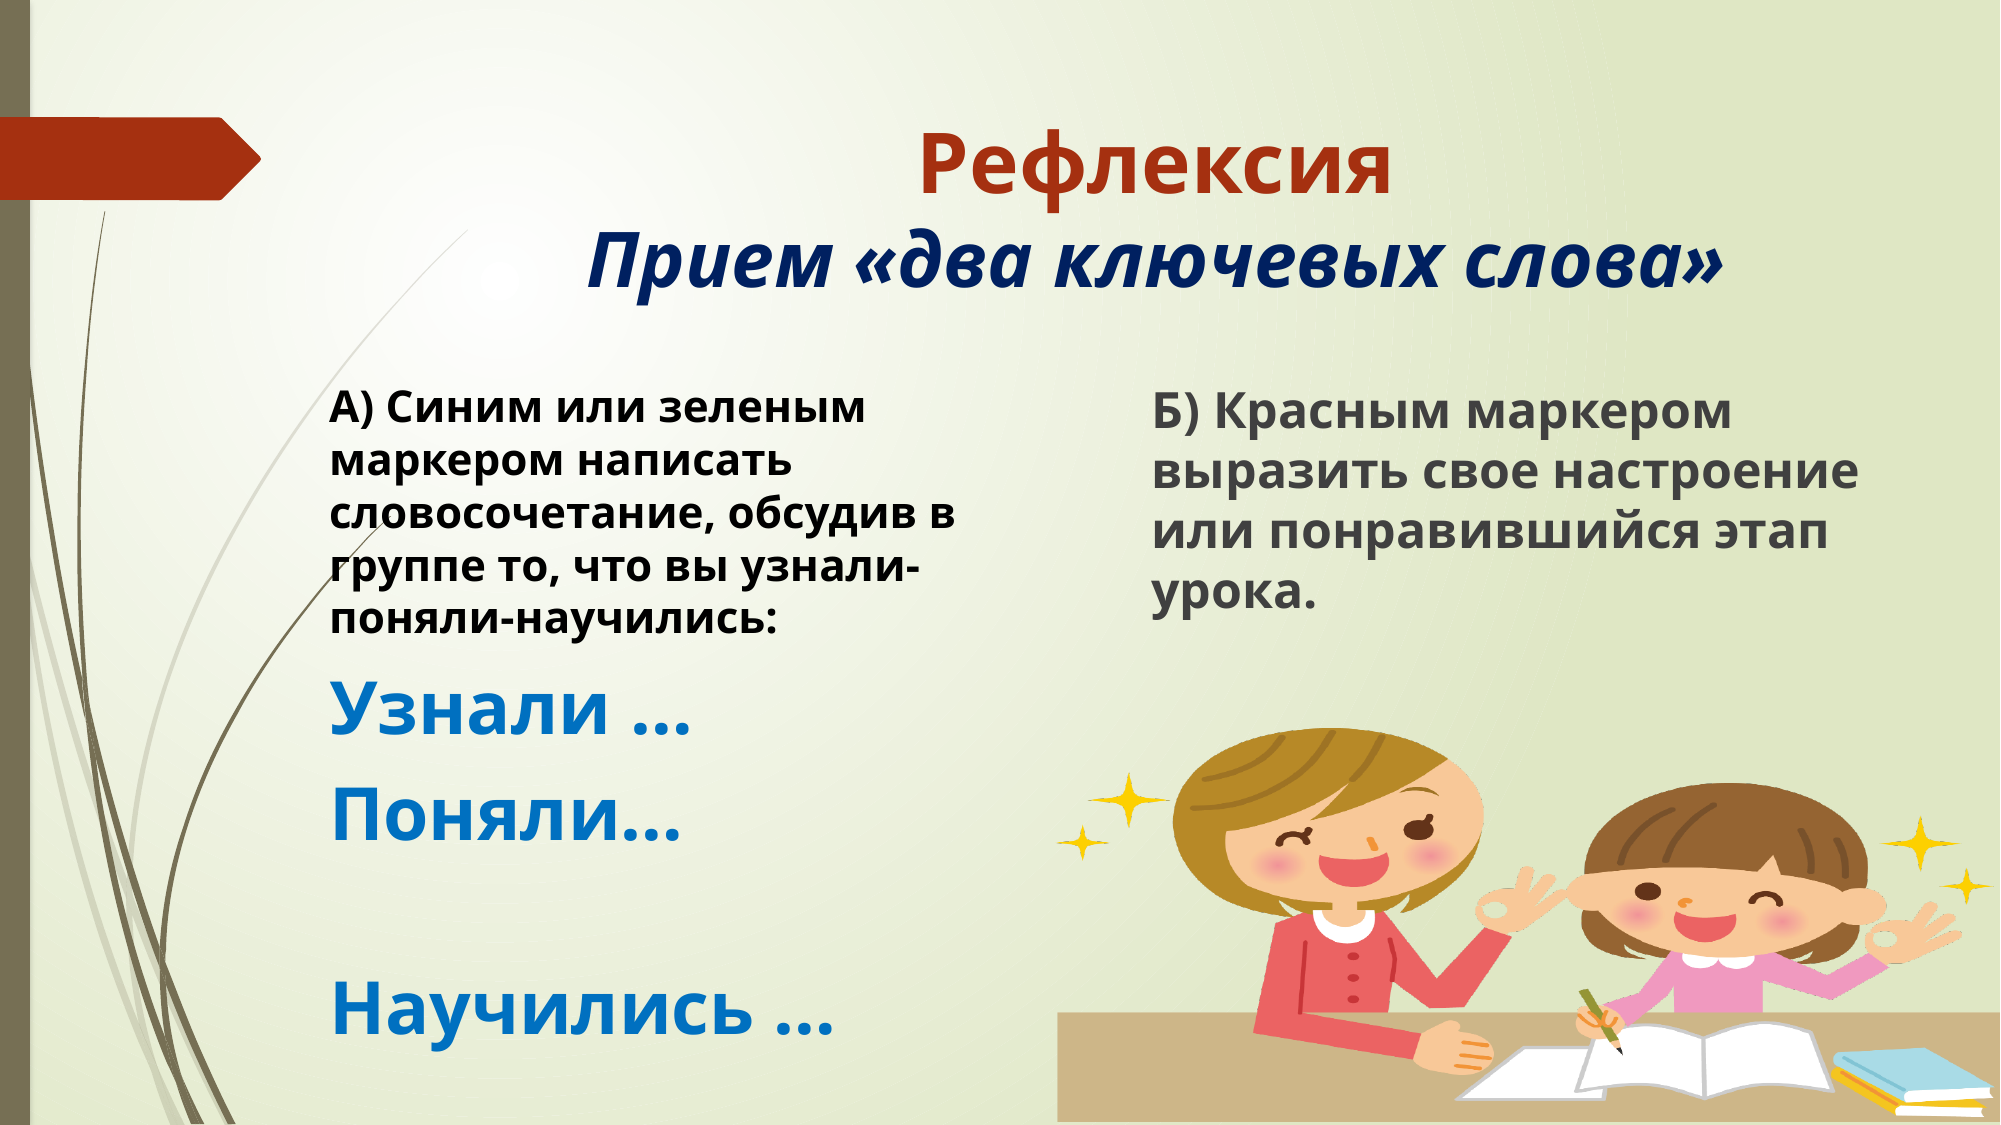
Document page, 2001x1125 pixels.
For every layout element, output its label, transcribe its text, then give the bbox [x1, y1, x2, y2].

list А) Синим или зеленым маркером написать словосочетание, обсудив в группе то, что вы узнали-поняли-научились: Узнали … Поняли… Научились … [314, 371, 1079, 1064]
list Б) Красным маркером выразить свое настроение или понравившийся этап урока. [1136, 371, 1930, 727]
picture [1054, 727, 2000, 1123]
title Рефлексия Прием «два ключевых слова» [425, 102, 1888, 313]
